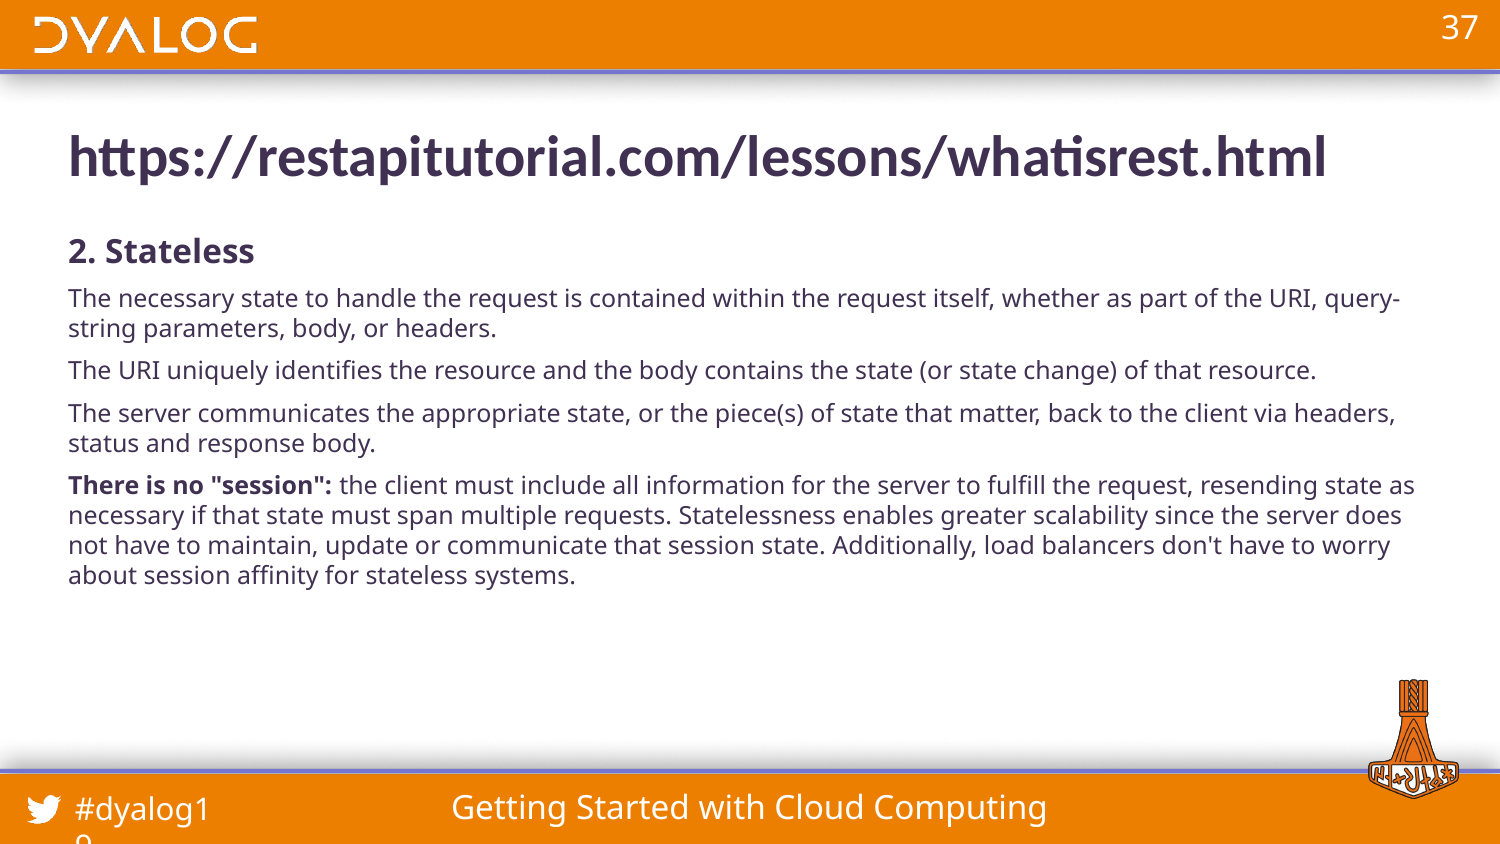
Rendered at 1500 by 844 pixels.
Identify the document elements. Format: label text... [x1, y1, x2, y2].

list 2. Stateless The necessary state to handle the request is contained within the request itself, whether as part of the URI, query-string parameters, body, or headers. The URI uniquely identifies the resource and the body contains the state (or state change) of that resource. The server communicates the appropriate state, or the piece(s) of state that matter, back to the client via headers, status and response body. There is no "session": the client must include all information for the server to fulfill the request, resending state as necessary if that state must span multiple requests. Statelessness enables greater scalability since the server does not have to maintain, update or communicate that session state. Additionally, load balancers don't have to worry about session affinity for stateless systems. [53, 222, 1444, 740]
title https://restapitutorial.com/lessons/whatisrest.html [53, 104, 1444, 202]
picture [0, 679, 1500, 844]
picture [0, 0, 1500, 108]
